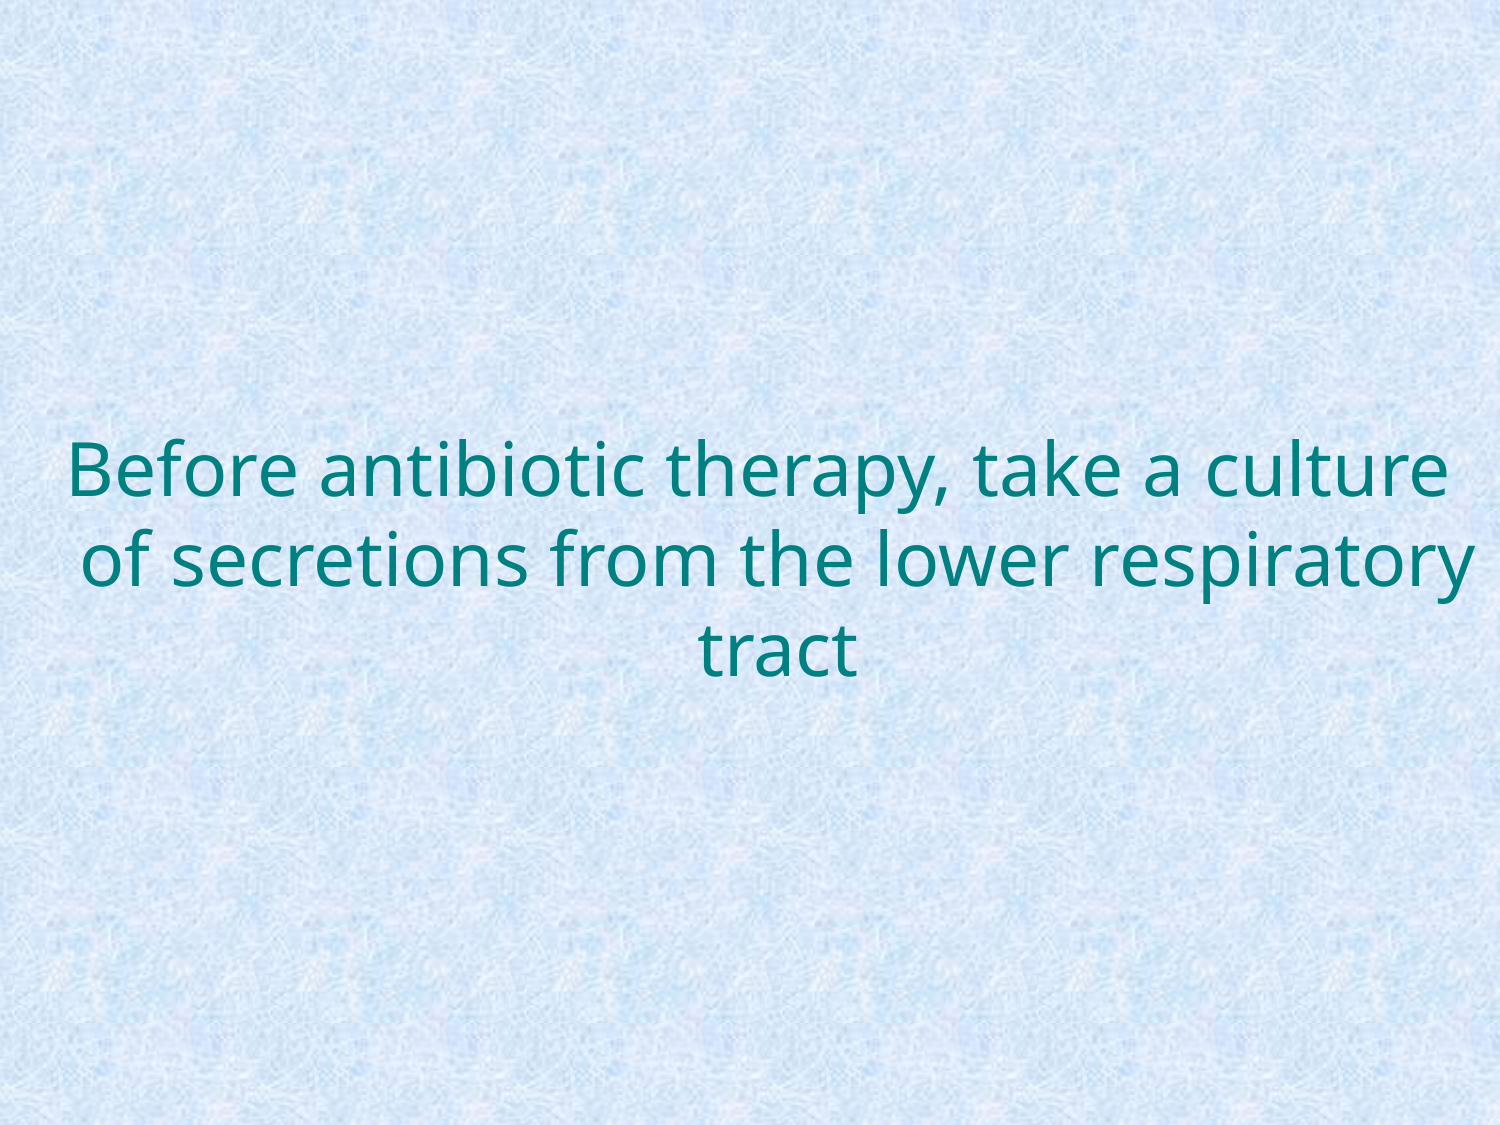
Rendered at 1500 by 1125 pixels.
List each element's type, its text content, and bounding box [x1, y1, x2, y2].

text_box Before antibiotic therapy, take a culture of secretions from the lower respiratory tract [0, 0, 1500, 1125]
